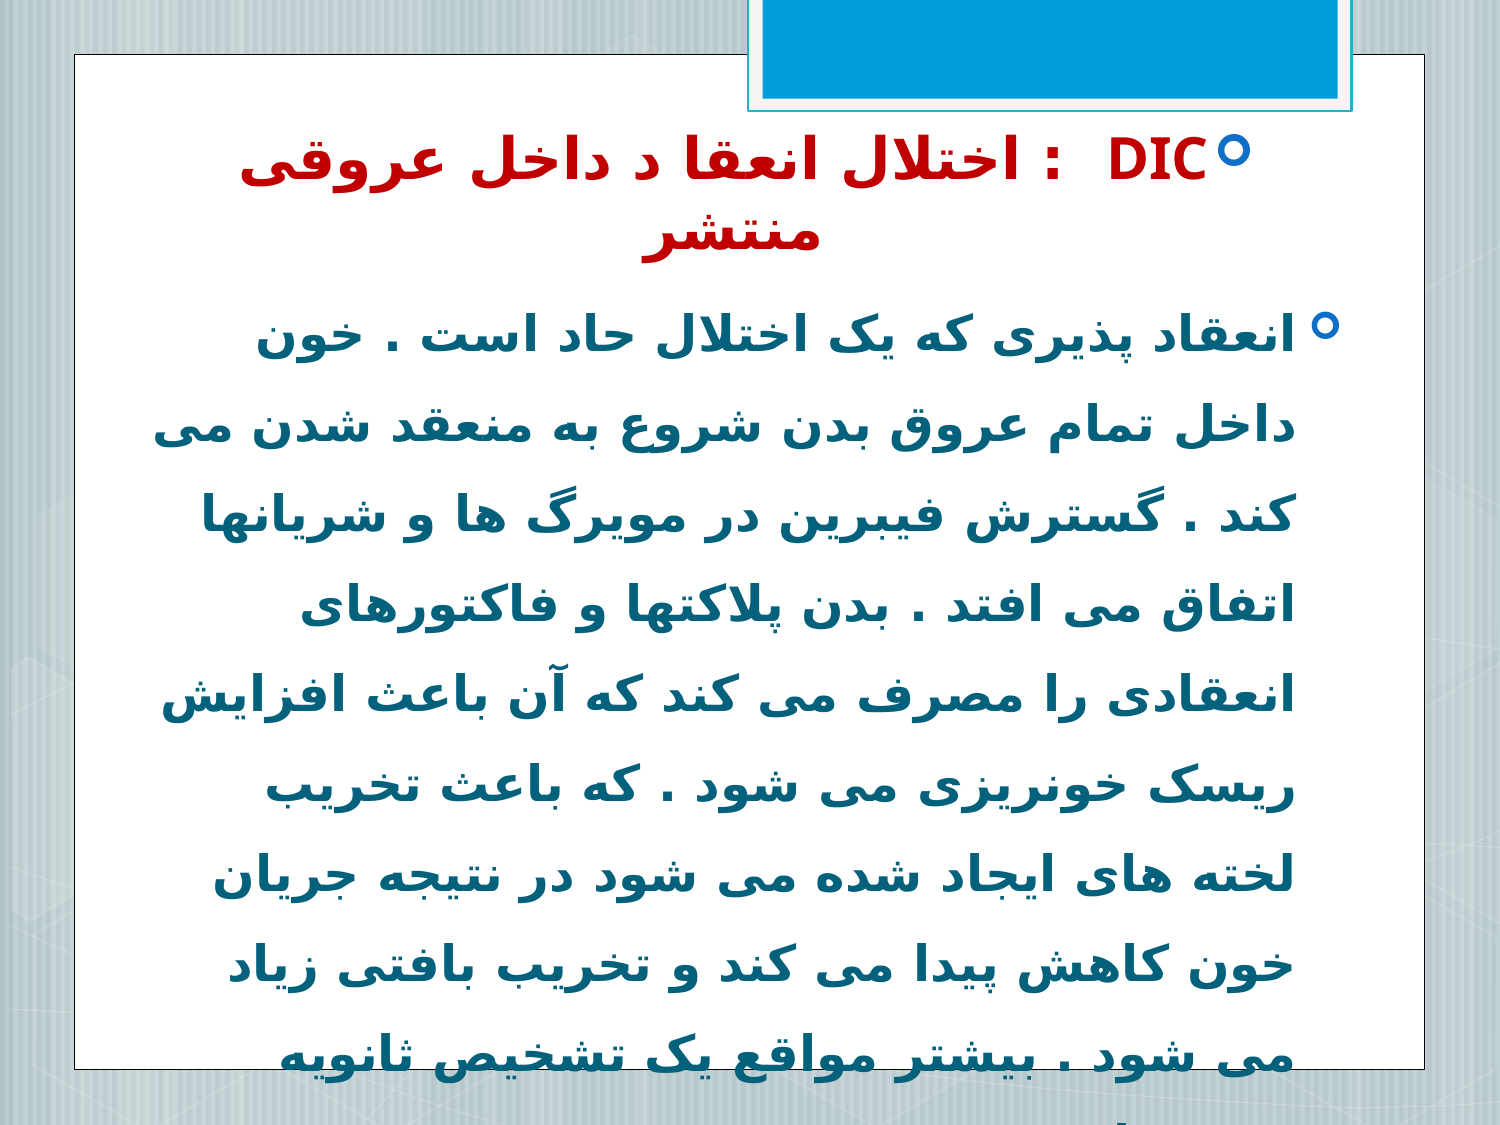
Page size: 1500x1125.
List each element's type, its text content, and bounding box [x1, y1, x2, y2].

list DIC : اختلال انعقا د داخل عروقی منتشر انعقاد پذیری که یک اختلال حاد است . خون داخل تمام عروق بدن شروع به منعقد شدن می کند . گسترش فیبرین در مویرگ ها و شریانها اتفاق می افتد . بدن پلاکتها و فاکتورهای انعقادی را مصرف می کند که آن باعث افزایش ریسک خونریزی می شود . که باعث تخریب لخته های ایجاد شده می شود در نتیجه جریان خون کاهش پیدا می کند و تخریب بافتی زیاد می شود . بیشتر مواقع یک تشخیص ثانویه وجود دارد. [135, 113, 1369, 1012]
